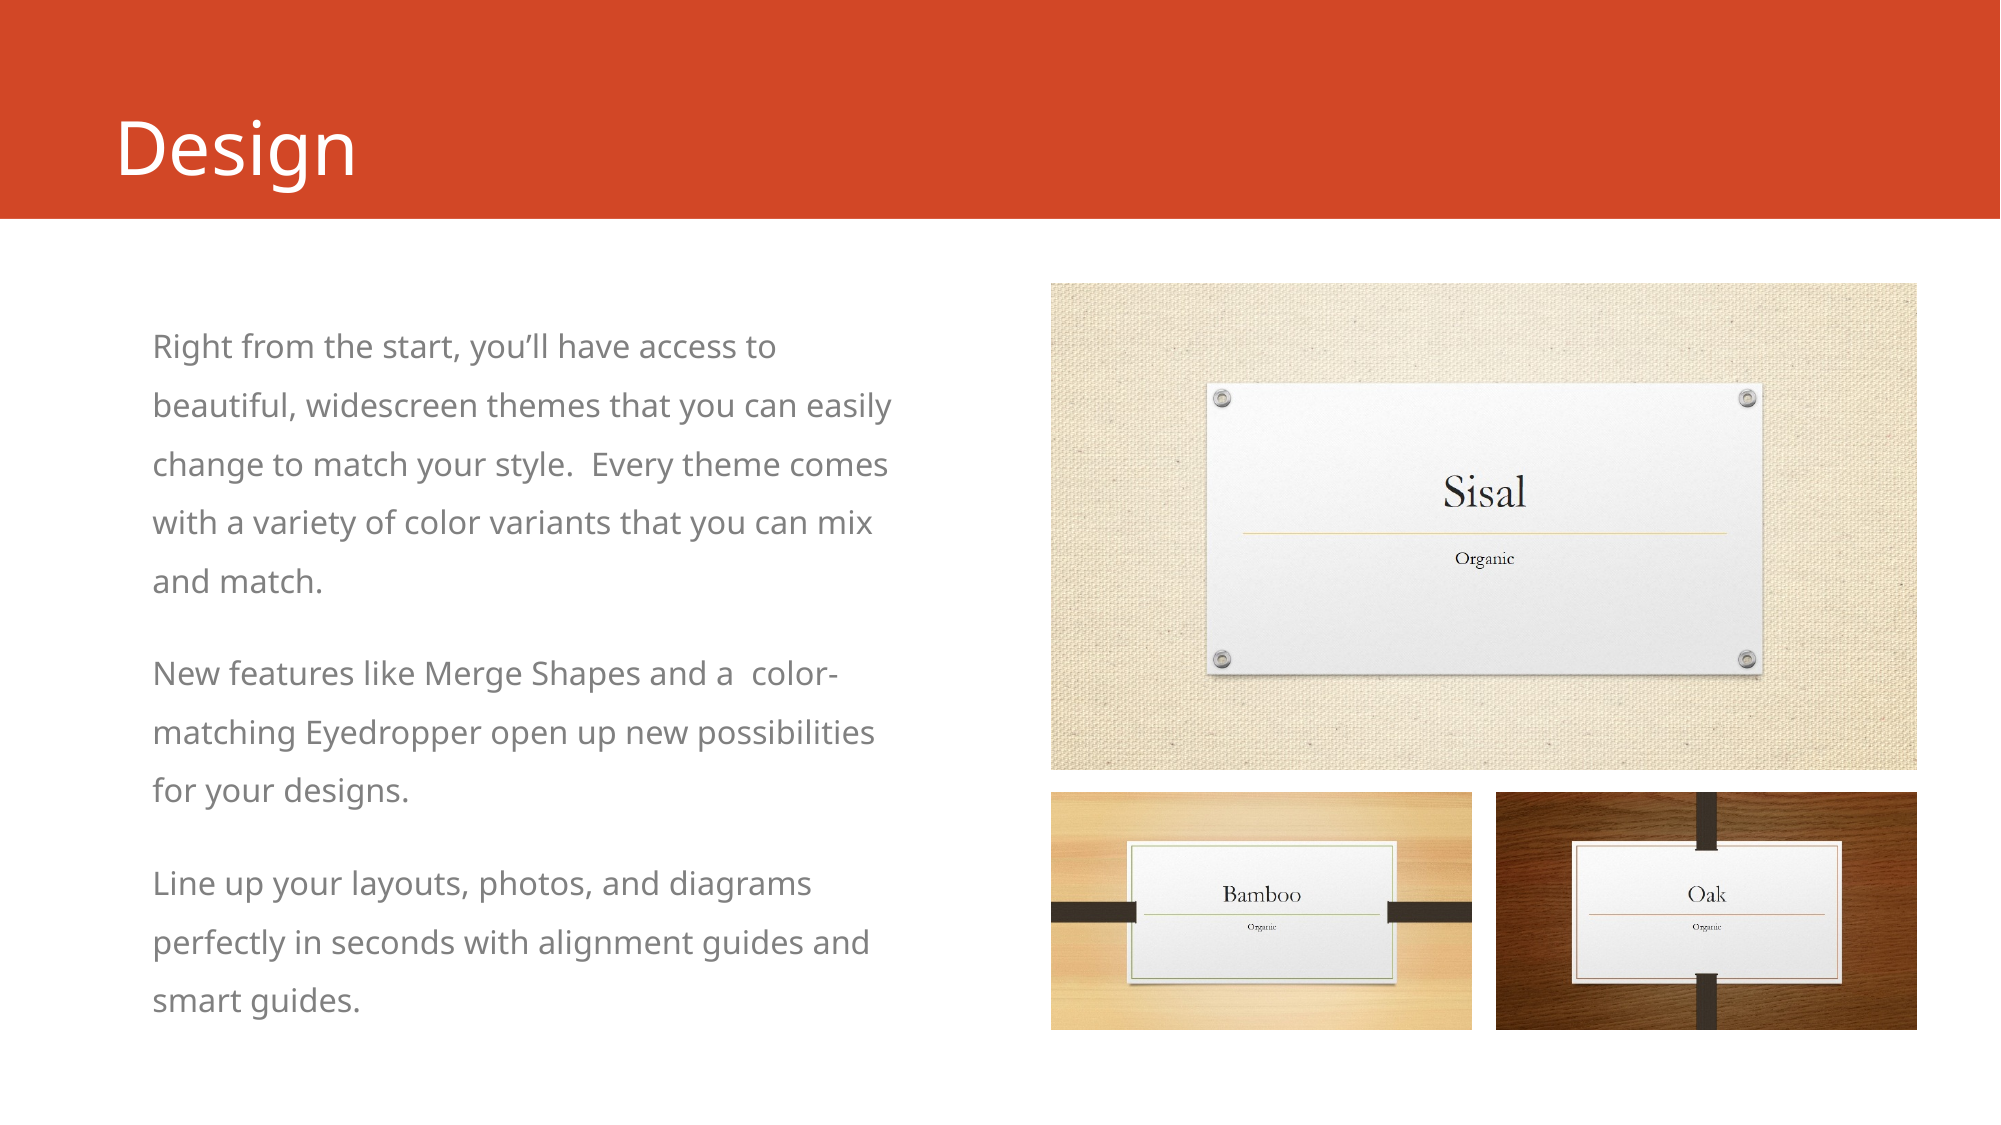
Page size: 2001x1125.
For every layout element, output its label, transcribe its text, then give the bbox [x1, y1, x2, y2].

picture [1496, 792, 1917, 1030]
picture [1051, 792, 1472, 1030]
picture [1051, 283, 1917, 770]
list Right from the start, you’ll have access to beautiful, widescreen themes that you can easily change to match your style. Every theme comes with a variety of color variants that you can mix and match. New features like Merge Shapes and a color-matching Eyedropper open up new possibilities for your designs. Line up your layouts, photos, and diagrams perfectly in seconds with alignment guides and smart guides. [137, 299, 938, 1030]
title Design [99, 0, 1863, 199]
